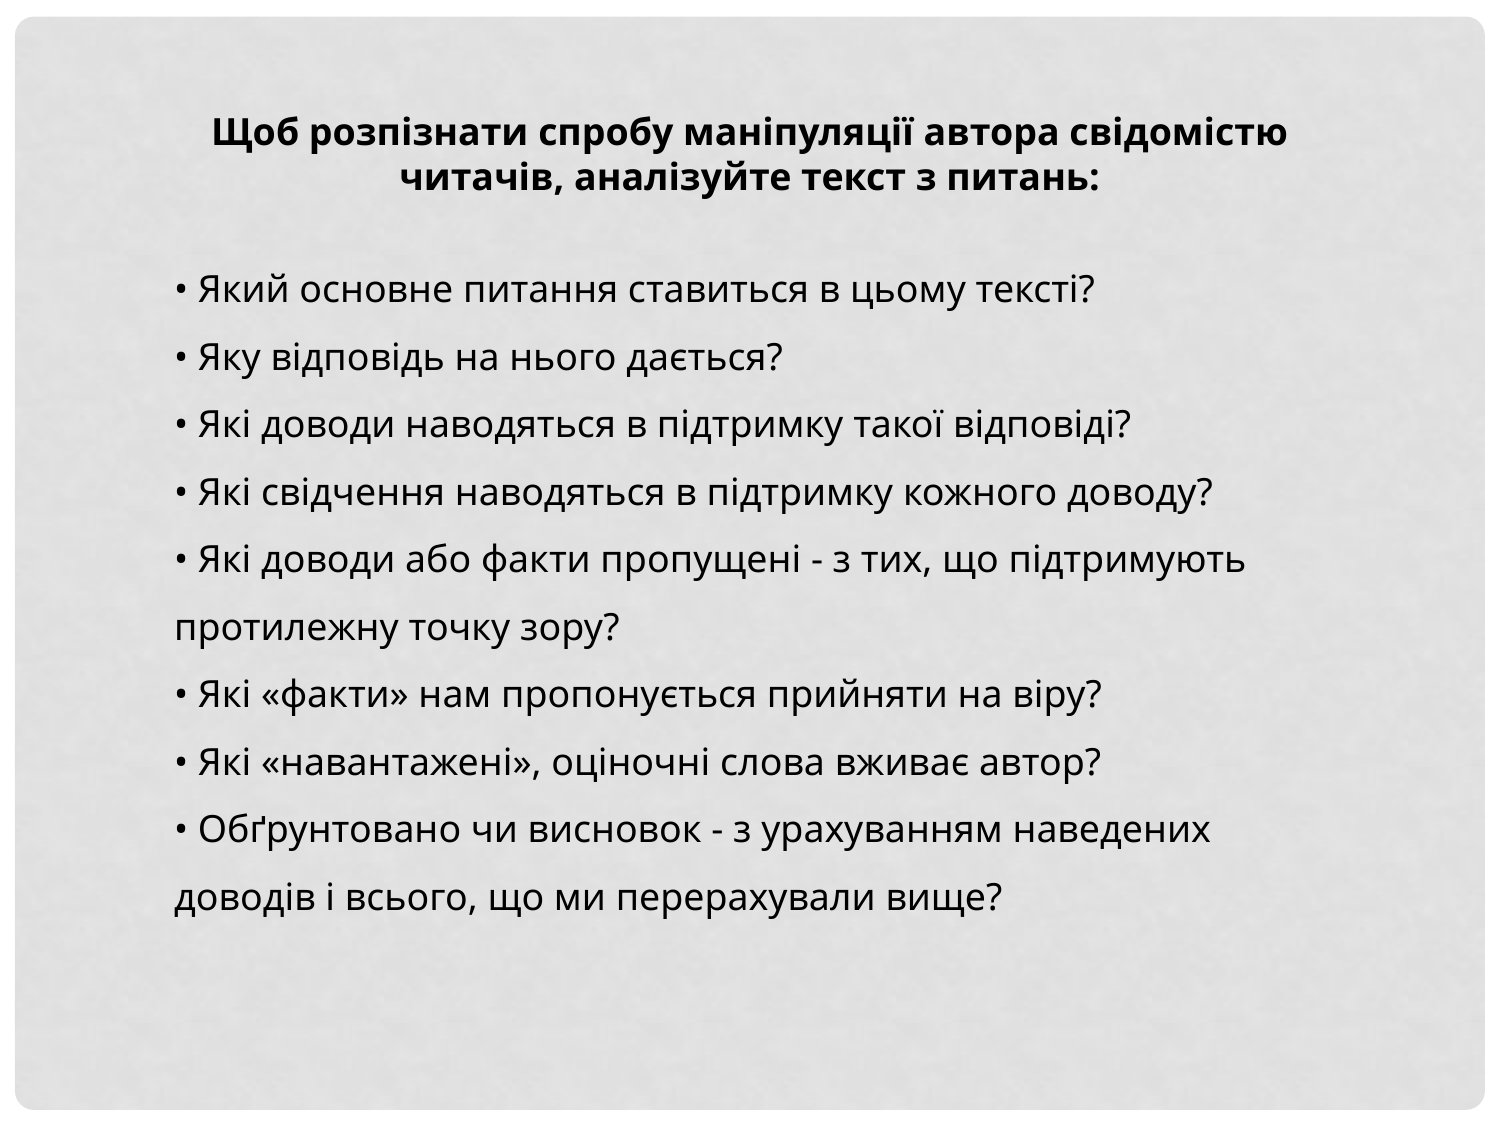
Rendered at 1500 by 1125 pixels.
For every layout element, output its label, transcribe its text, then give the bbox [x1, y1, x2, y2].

text_box Щоб розпізнати спробу маніпуляції автора свідомістю читачів, аналізуйте текст з питань: • Який основне питання ставиться в цьому тексті? • Яку відповідь на нього дається? • Які доводи наводяться в підтримку такої відповіді? • Які свідчення наводяться в підтримку кожного доводу? • Які доводи або факти пропущені - з тих, що підтримують протилежну точку зору? • Які «факти» нам пропонується прийняти на віру? • Які «навантажені», оціночні слова вживає автор? • Обґрунтовано чи висновок - з урахуванням наведених доводів і всього, що ми перерахували вище? [159, 100, 1341, 926]
